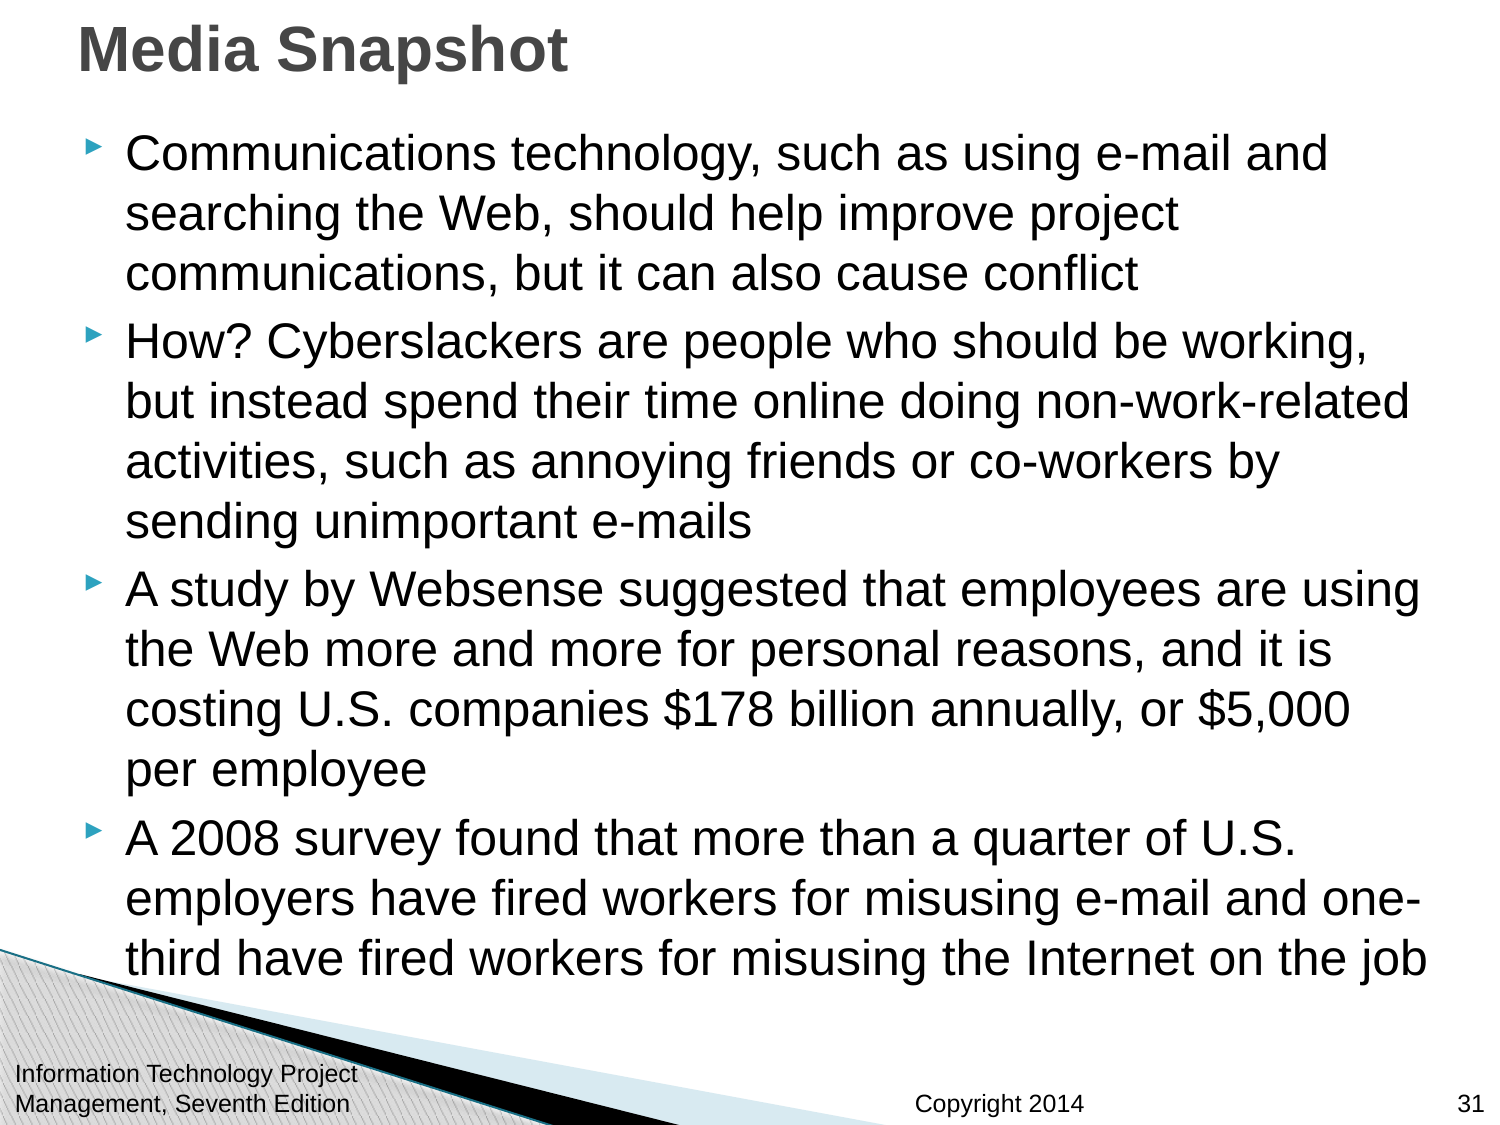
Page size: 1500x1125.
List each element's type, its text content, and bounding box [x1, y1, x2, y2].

footer Information Technology Project Management, Seventh Edition [0, 1065, 425, 1125]
slide_number 31 [1408, 1065, 1500, 1125]
list Communications technology, such as using e-mail and searching the Web, should help improve project communications, but it can also cause conflict How? Cyberslackers are people who should be working, but instead spend their time online doing non-work-related activities, such as annoying friends or co-workers by sending unimportant e-mails A study by Websense suggested that employees are using the Web more and more for personal reasons, and it is costing U.S. companies $178 billion annually, or $5,000 per employee A 2008 survey found that more than a quarter of U.S. employers have fired workers for misusing e-mail and one-third have fired workers for misusing the Internet on the job [49, 112, 1451, 963]
title Media Snapshot [62, 0, 1425, 93]
